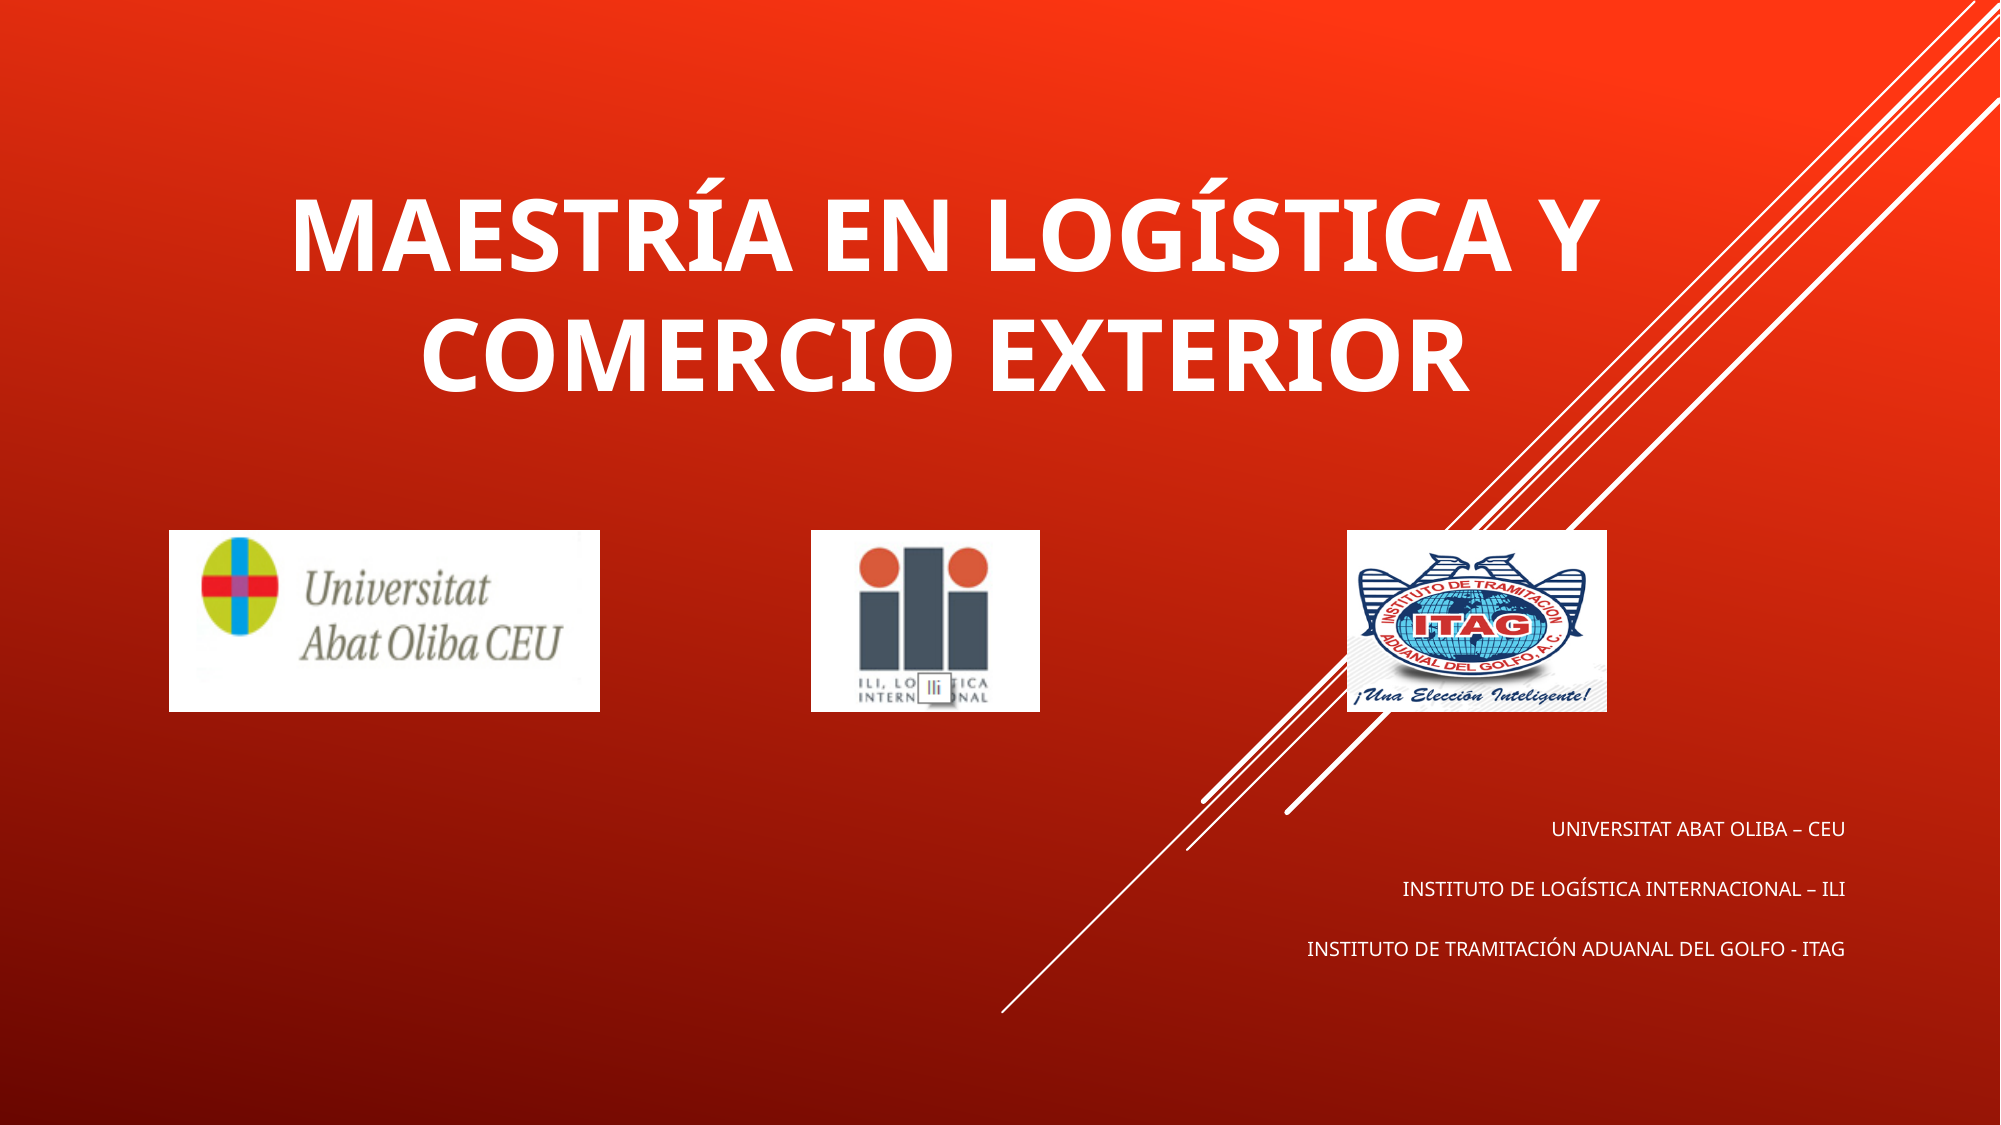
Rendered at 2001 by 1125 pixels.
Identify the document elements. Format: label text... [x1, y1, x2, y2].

picture [810, 530, 1040, 713]
picture [1346, 530, 1607, 713]
title MAESTRÍA EN LOGÍSTICA Y COMERCIO EXTERIOR [230, 119, 1660, 420]
subtitle UNIVERSITAT ABAT OLIBA – CEU INSTITUTO DE LOGÍSTICA INTERNACIONAL – ILI INSTITUTO DE TRAMITACIÓN ADUANAL DEL GOLFO - ITAG [811, 751, 1862, 975]
picture [169, 530, 600, 713]
